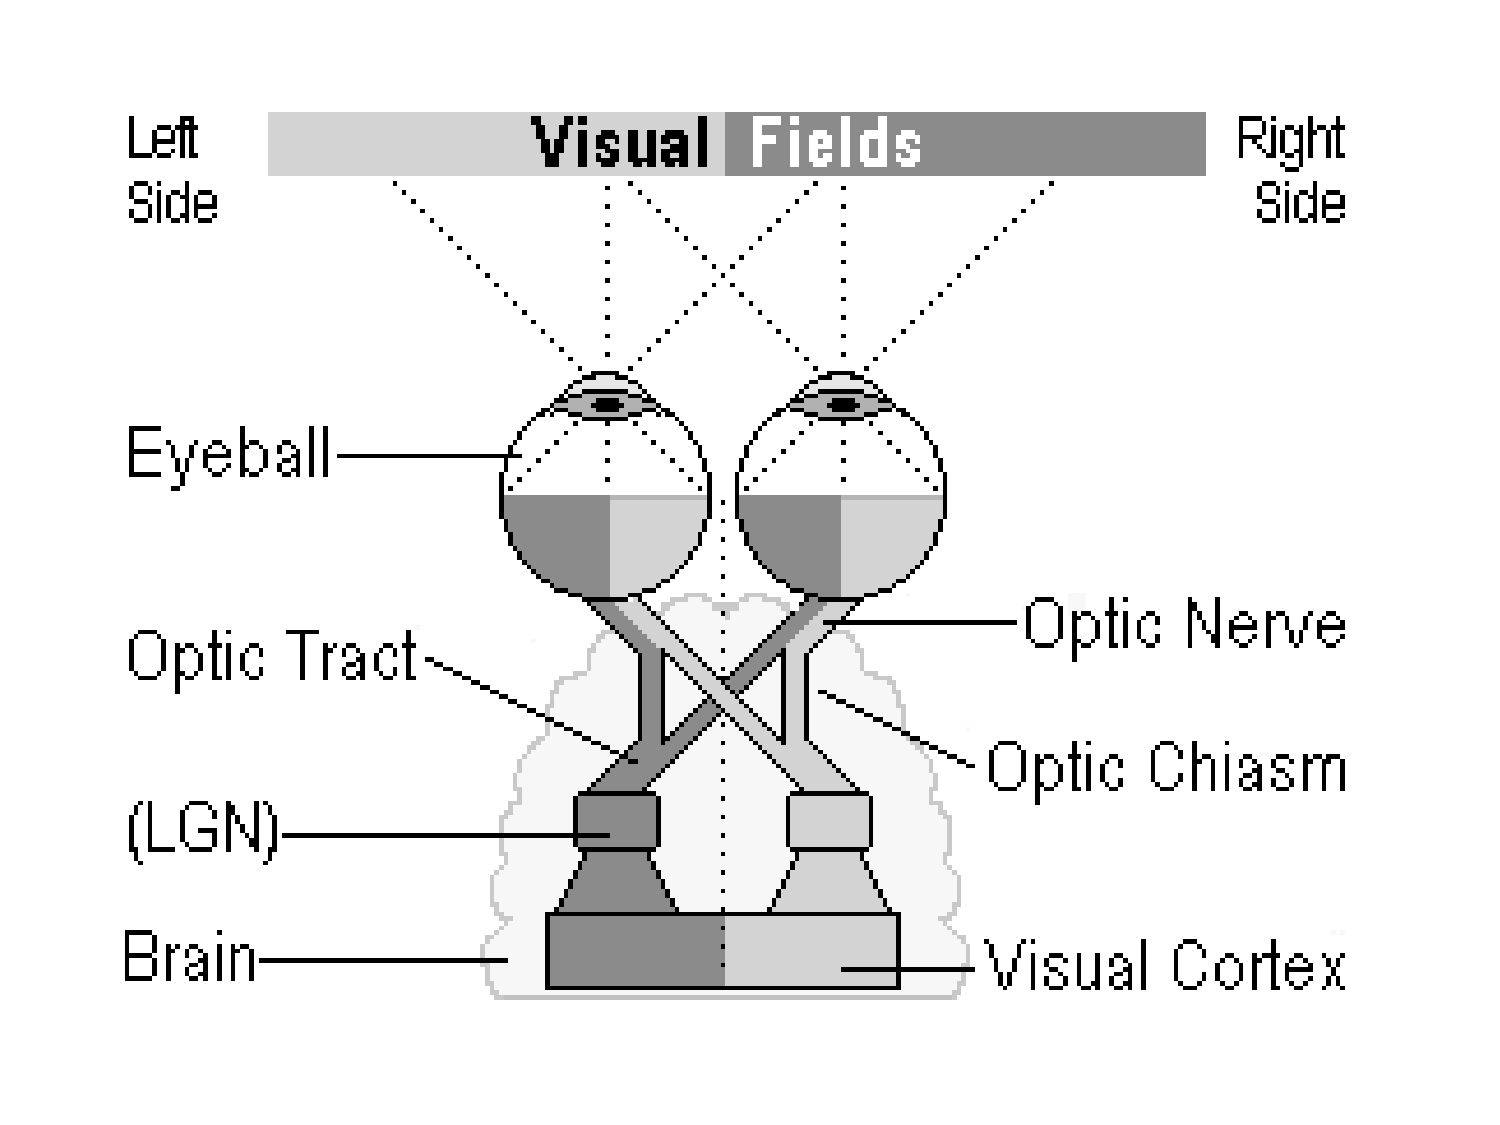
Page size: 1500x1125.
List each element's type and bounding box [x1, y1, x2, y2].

picture [124, 112, 1351, 1001]
